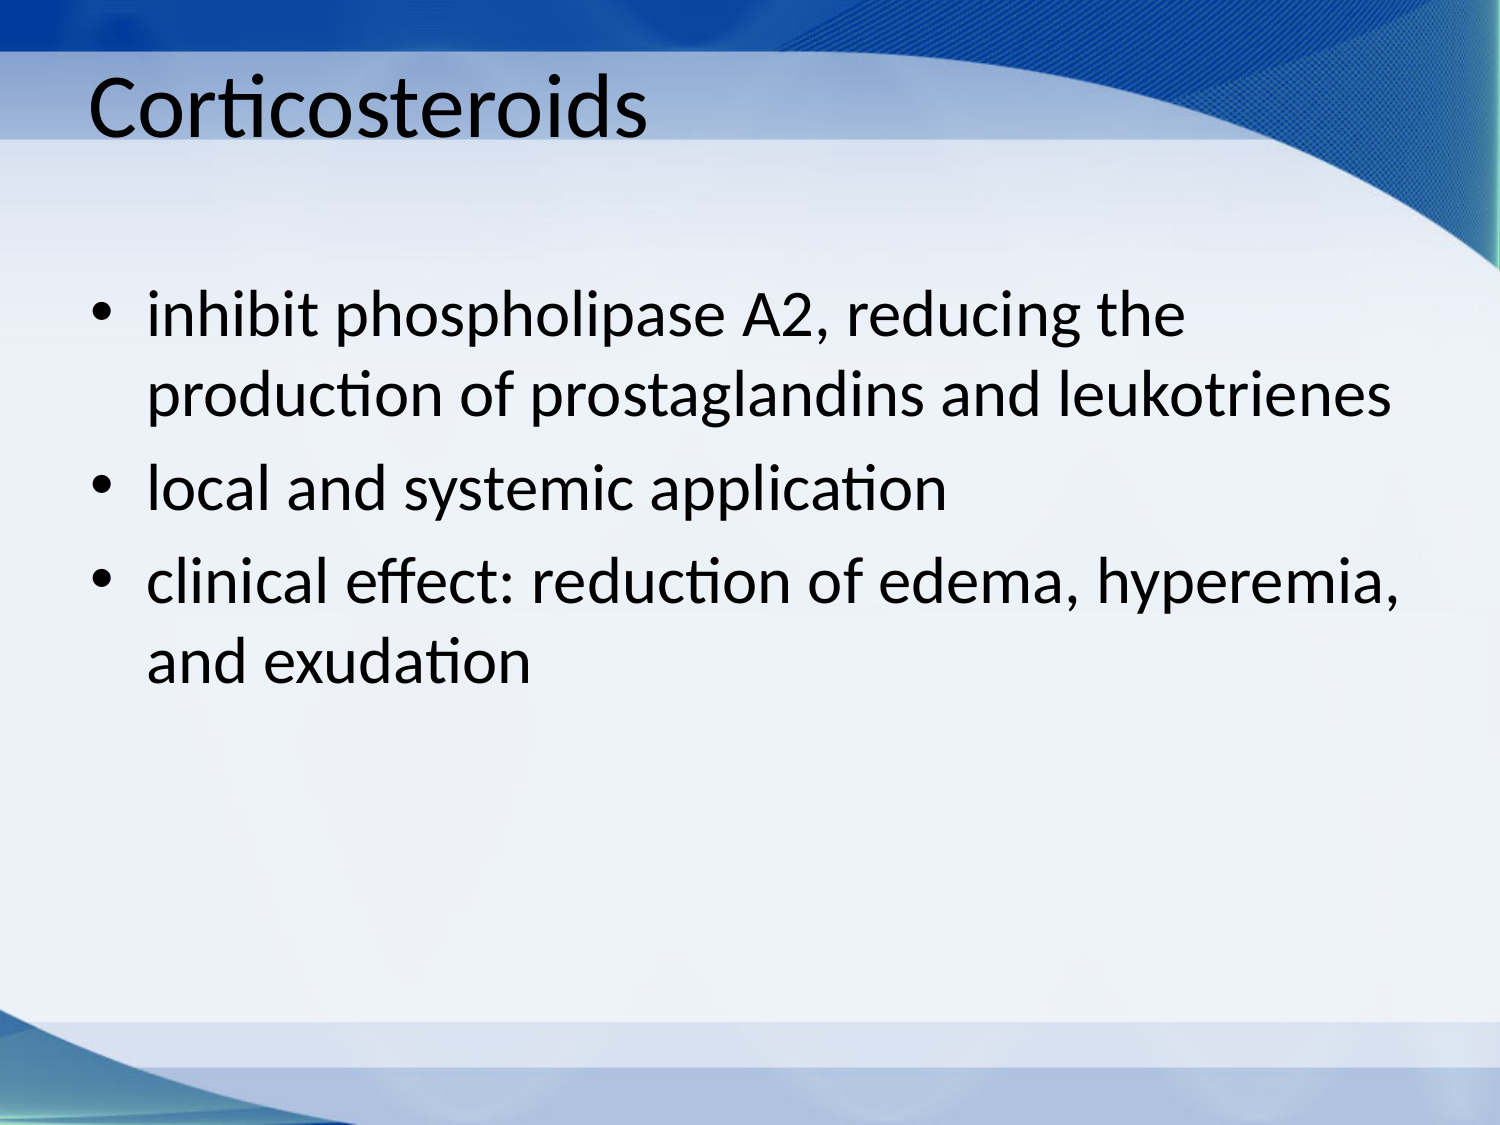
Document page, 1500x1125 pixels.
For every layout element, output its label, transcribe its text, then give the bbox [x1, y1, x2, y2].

picture [0, 0, 1500, 1125]
title Corticosteroids [73, 7, 1424, 195]
list inhibit phospholipase A2, reducing the production of prostaglandins and leukotrienes local and systemic application clinical effect: reduction of edema, hyperemia, and exudation [75, 262, 1425, 1071]
